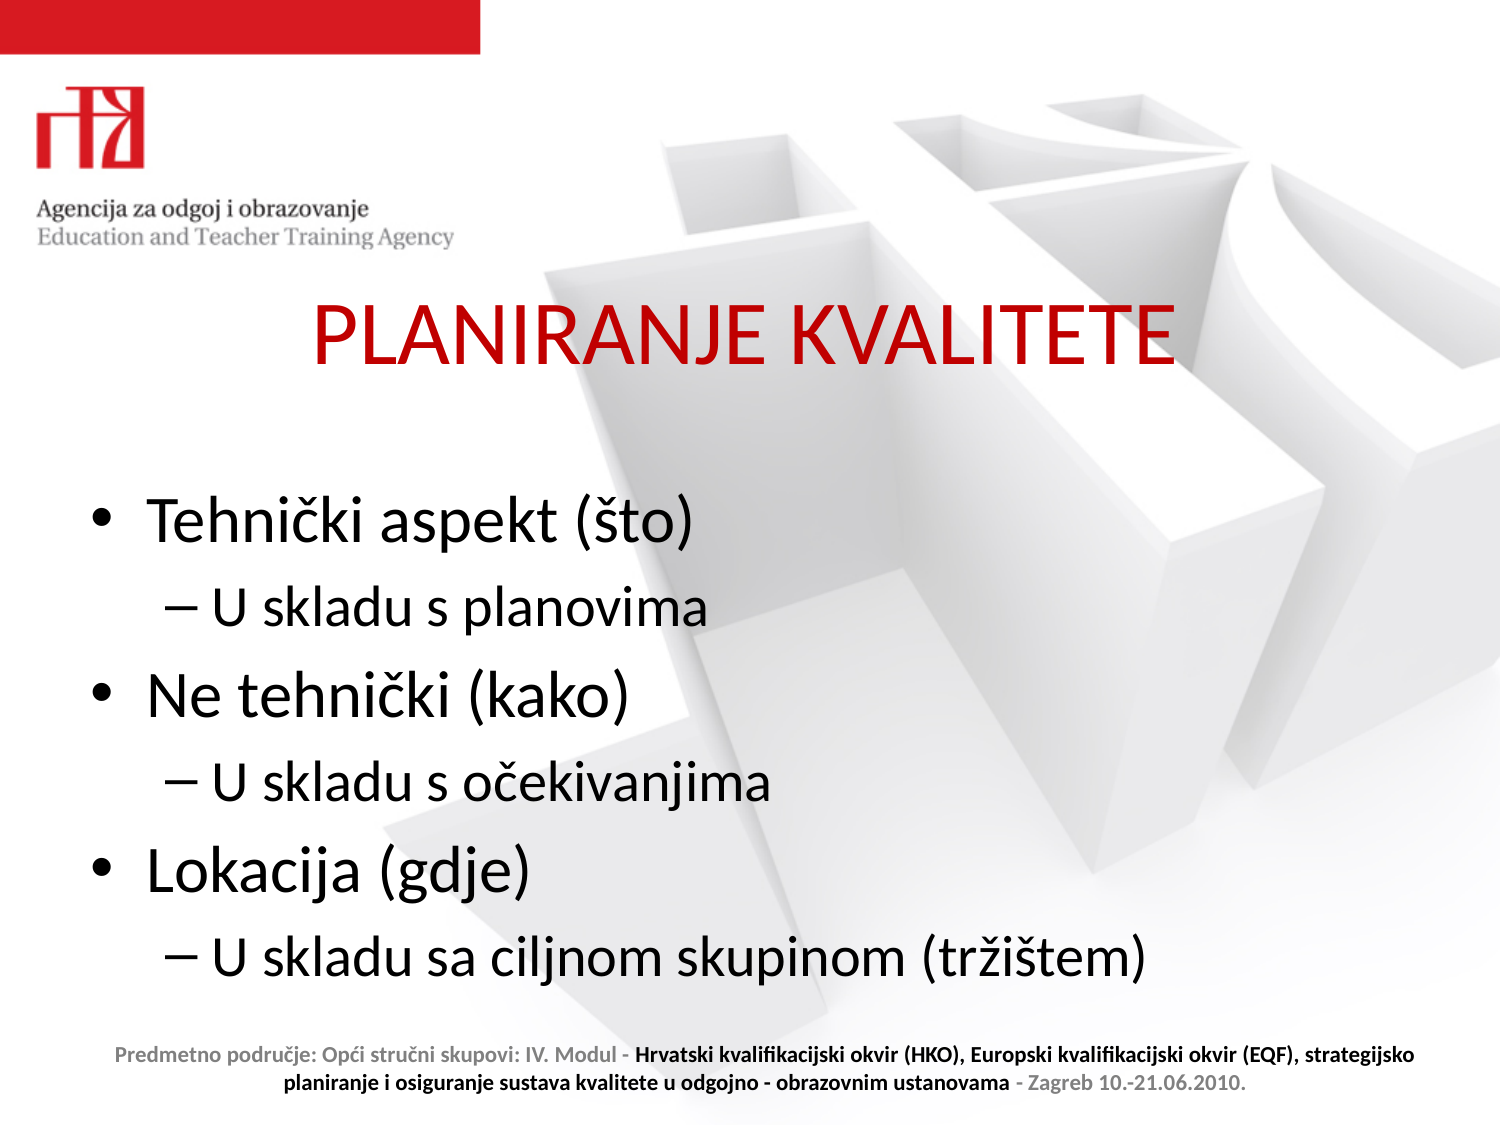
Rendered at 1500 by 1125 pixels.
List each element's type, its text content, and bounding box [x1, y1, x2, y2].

list Tehnički aspekt (što) U skladu s planovima Ne tehnički (kako) U skladu s očekivanjima Lokacija (gdje) U skladu sa ciljnom skupinom (tržištem) [75, 468, 1425, 1005]
picture [0, 0, 1500, 1125]
title PLANIRANJE KVALITETE [70, 234, 1421, 422]
